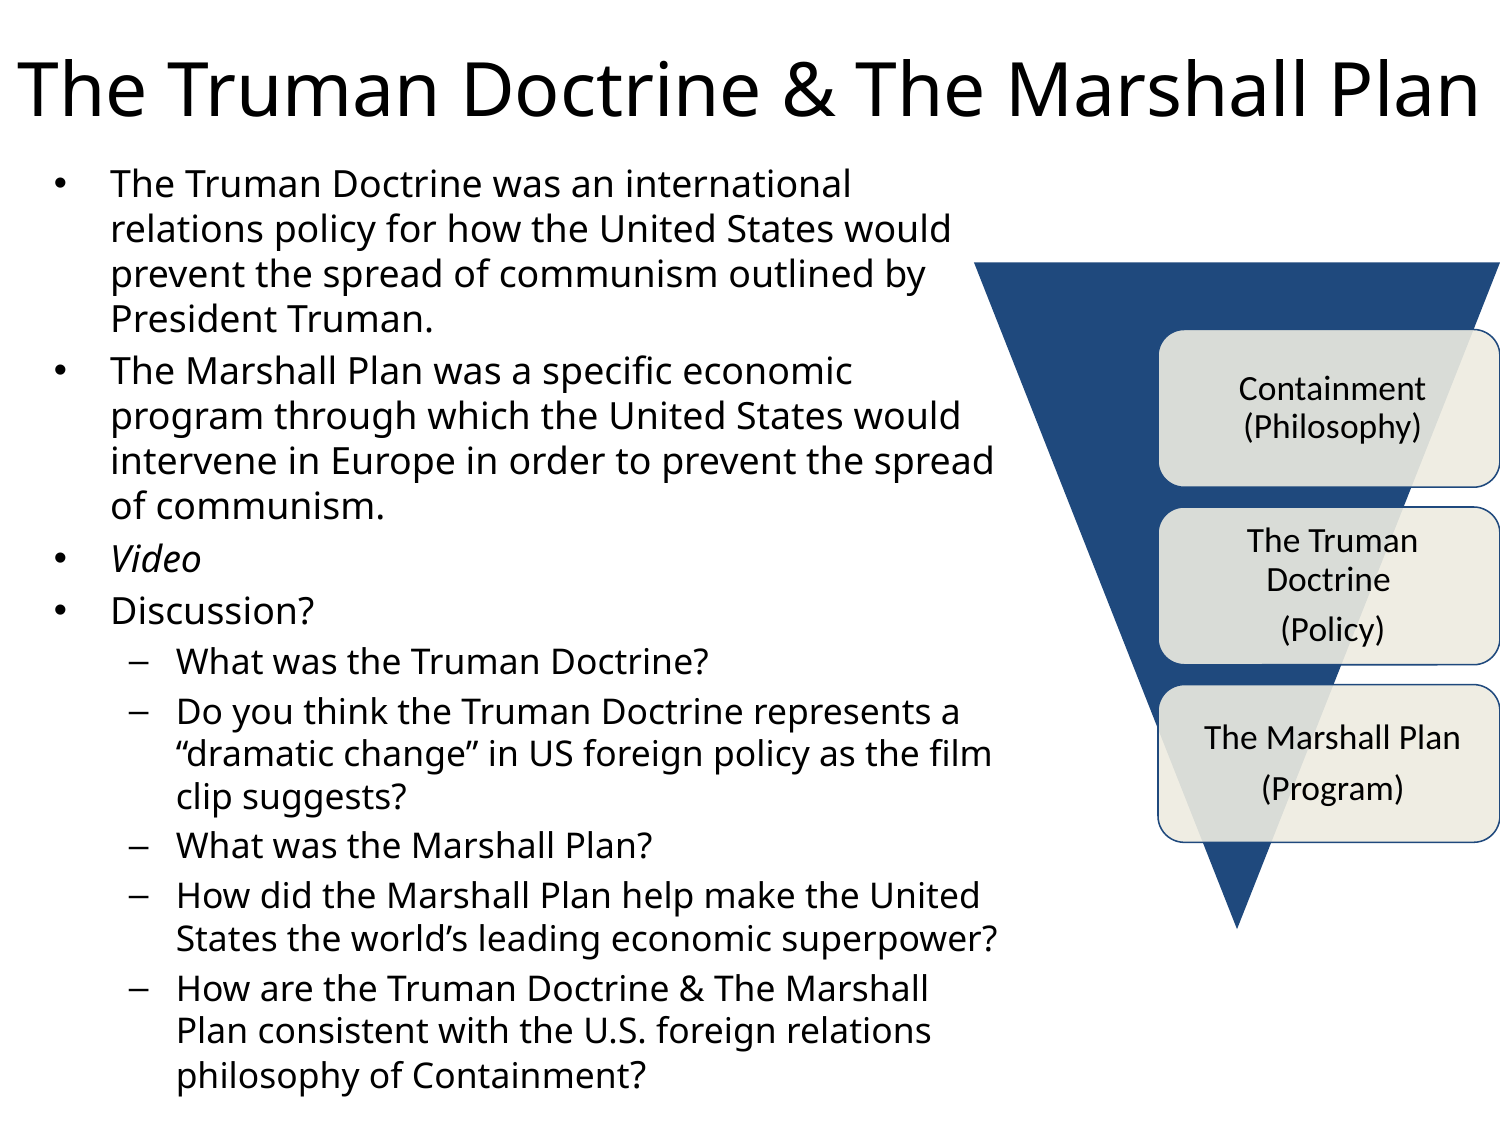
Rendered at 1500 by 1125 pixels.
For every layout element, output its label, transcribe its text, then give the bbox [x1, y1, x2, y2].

title The Truman Doctrine & The Marshall Plan [0, 0, 1500, 181]
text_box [894, 262, 1500, 930]
list The Truman Doctrine was an international relations policy for how the United States would prevent the spread of communism outlined by President Truman. The Marshall Plan was a specific economic program through which the United States would intervene in Europe in order to prevent the spread of communism. Video Discussion? What was the Truman Doctrine? Do you think the Truman Doctrine represents a “dramatic change” in US foreign policy as the film clip suggests? What was the Marshall Plan? How did the Marshall Plan help make the United States the world’s leading economic superpower? How are the Truman Doctrine & The Marshall Plan consistent with the U.S. foreign relations philosophy of Containment? [38, 152, 1014, 1125]
